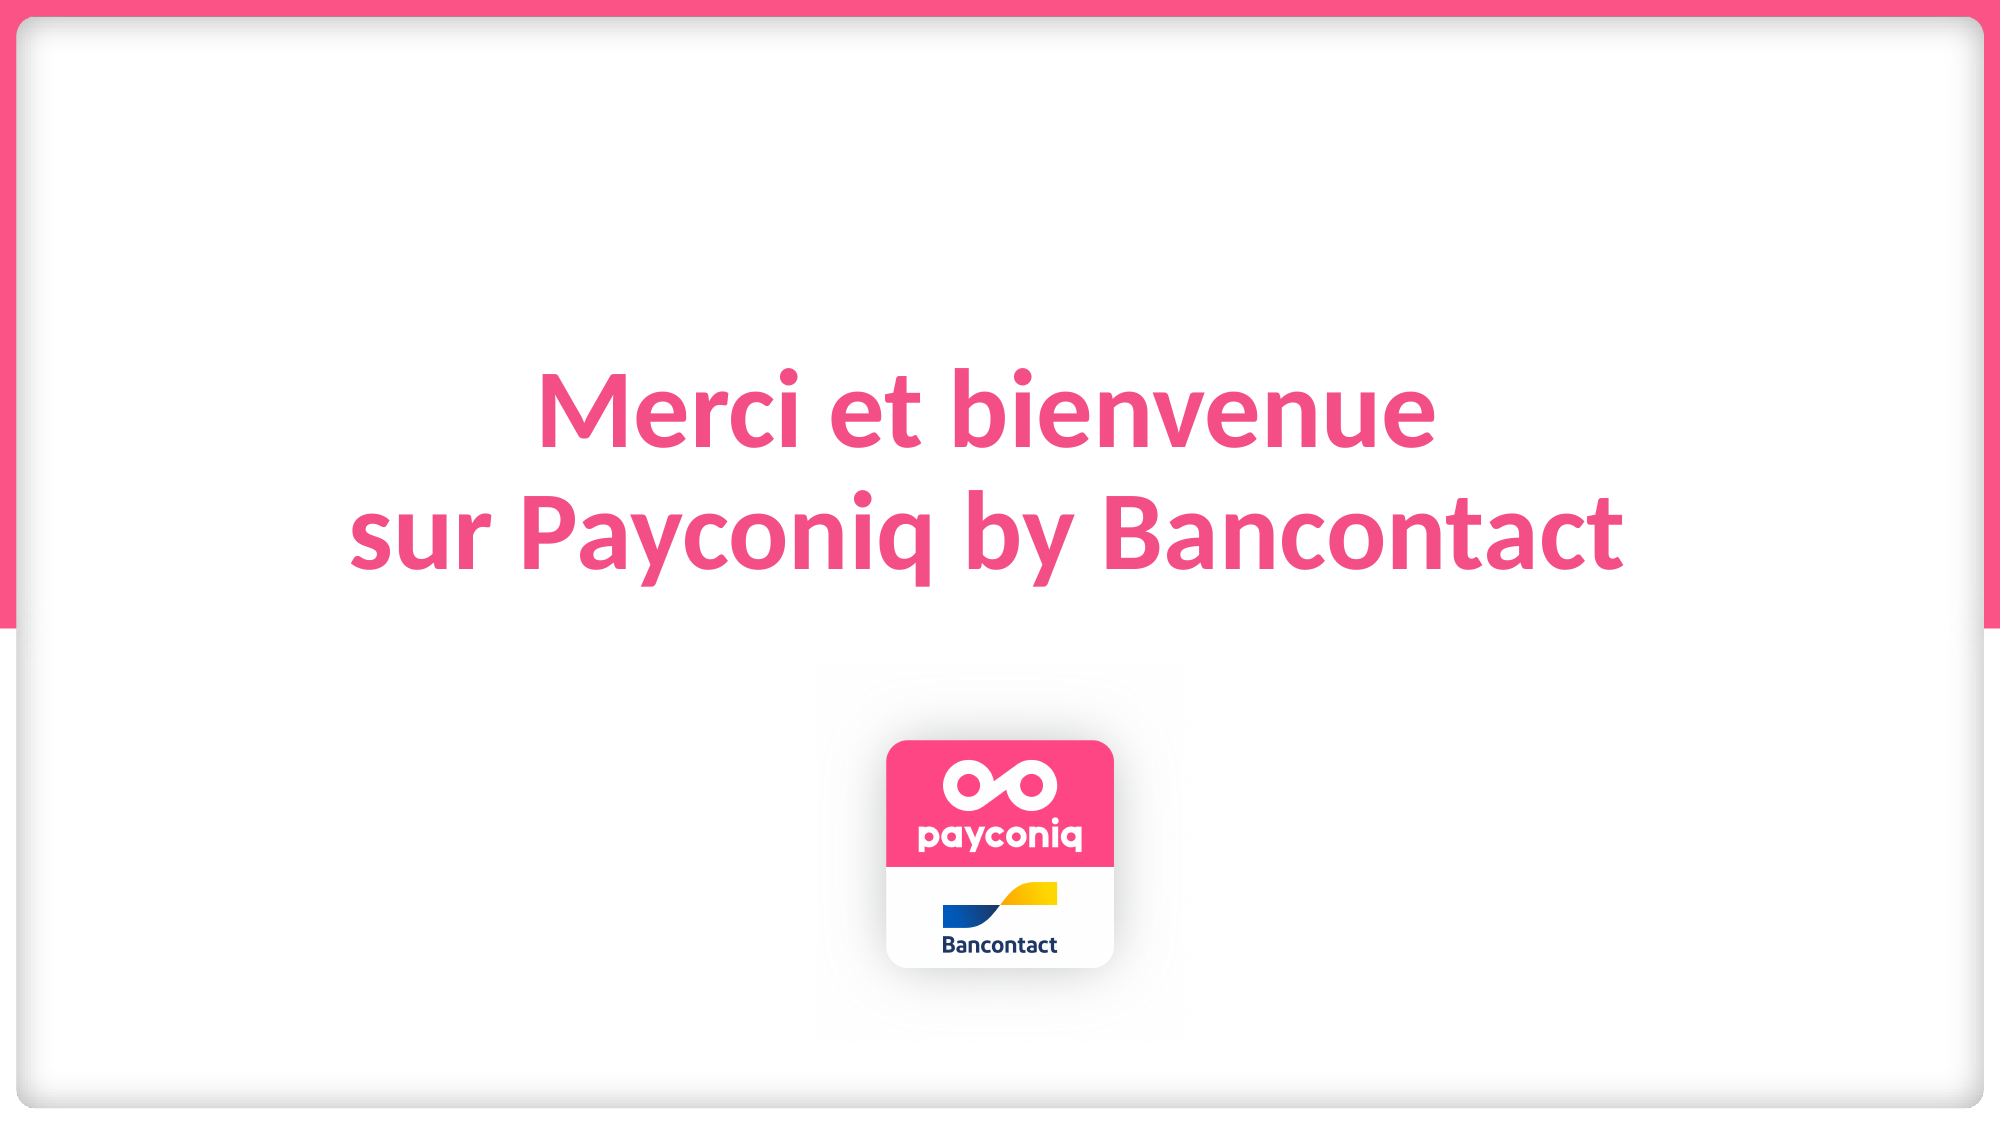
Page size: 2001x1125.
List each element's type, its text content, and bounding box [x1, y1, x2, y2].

title Merci et bienvenue sur Payconiq by Bancontact [137, 279, 1863, 664]
picture [0, 0, 2000, 1125]
